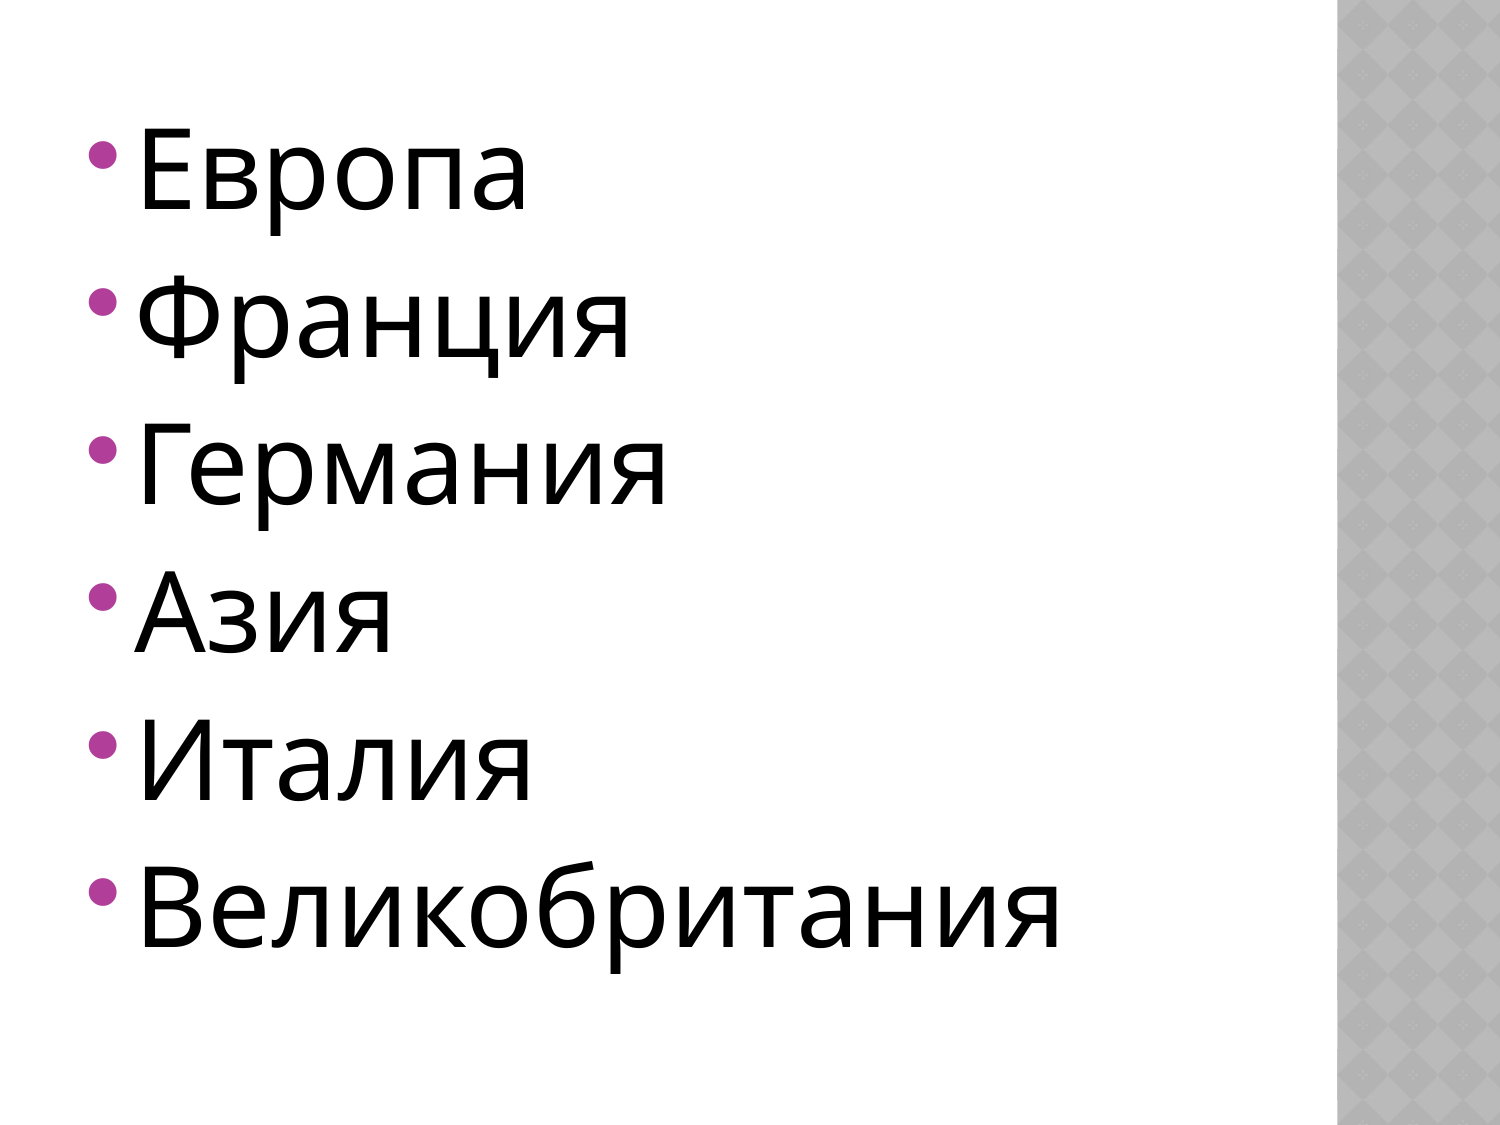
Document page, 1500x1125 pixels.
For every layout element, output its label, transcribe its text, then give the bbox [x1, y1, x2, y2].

list Европа Франция Германия Азия Италия Великобритания [75, 90, 1263, 1059]
